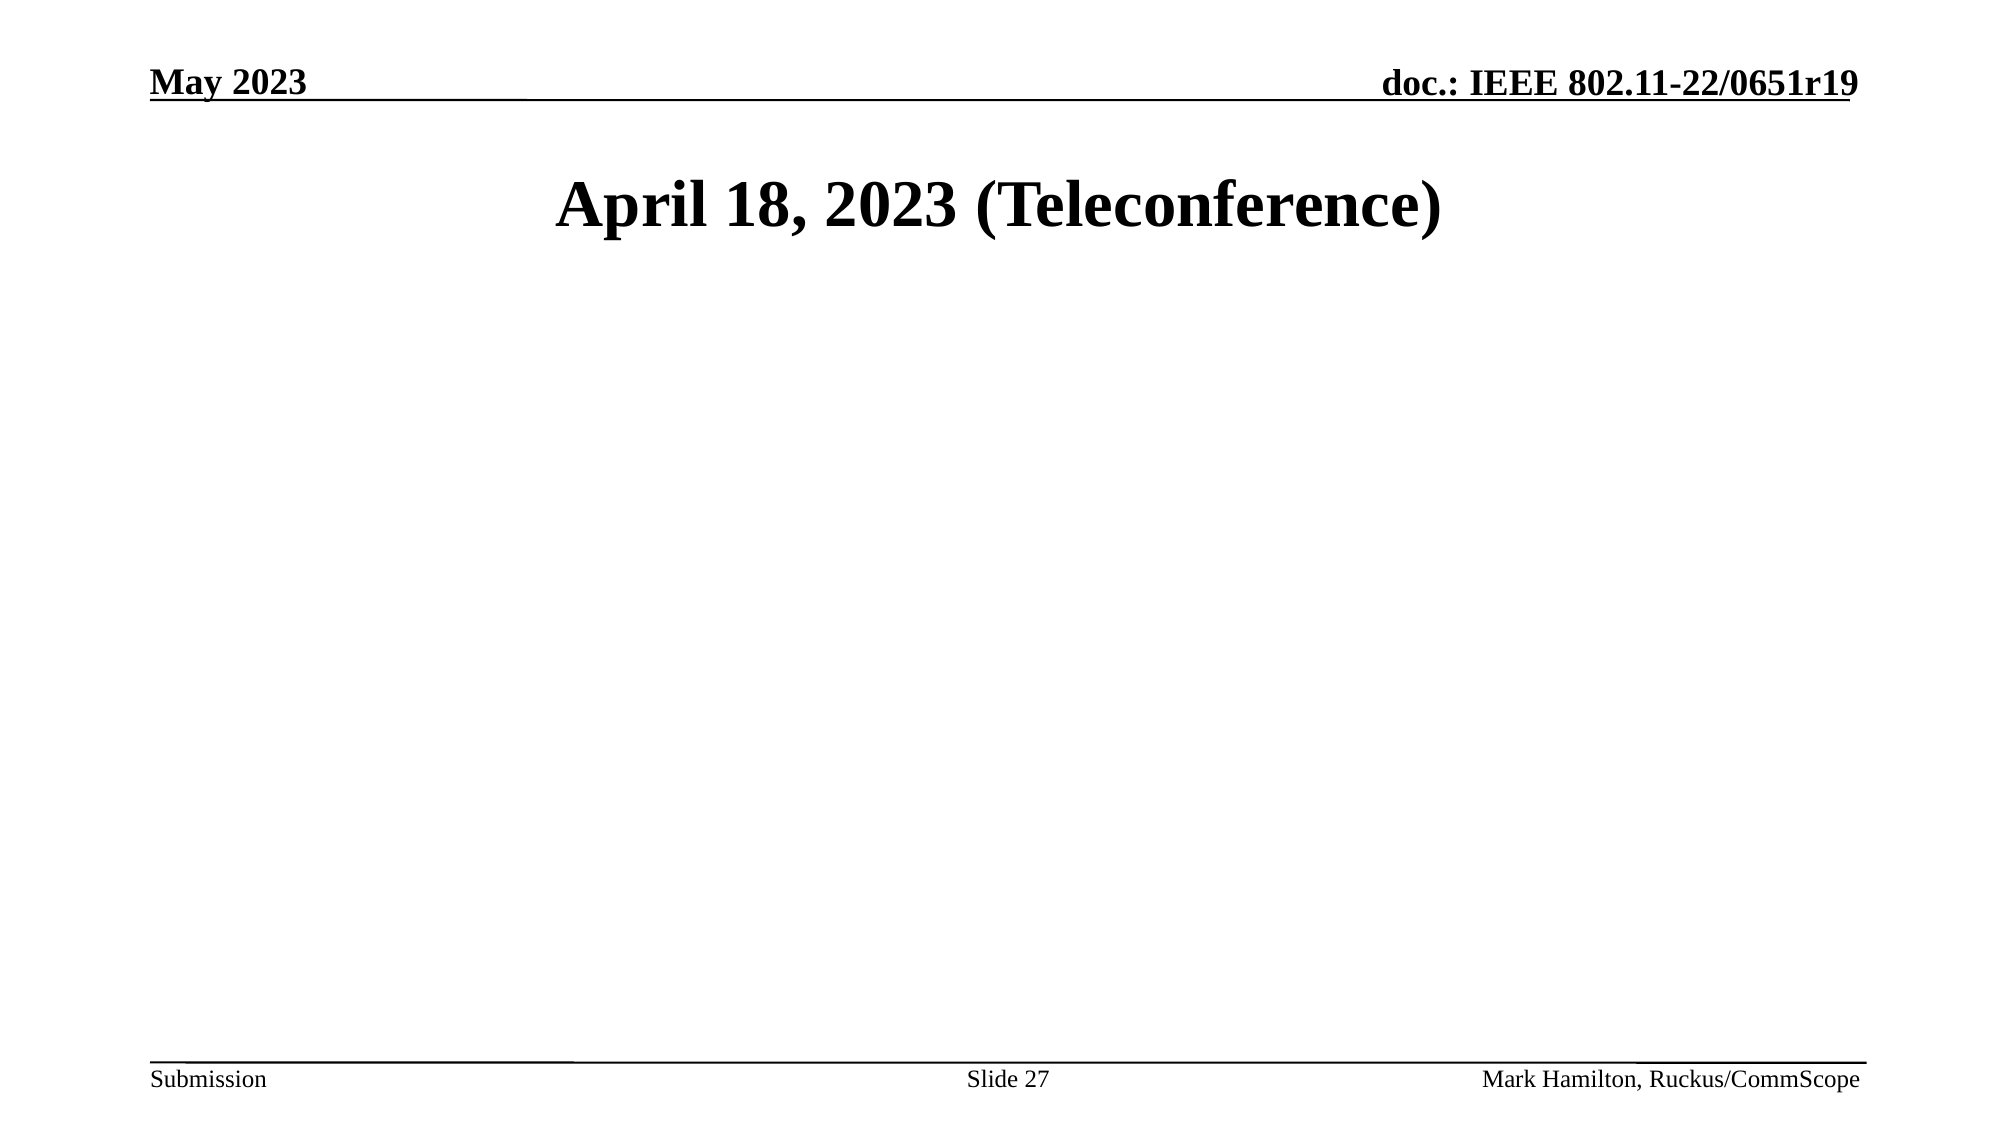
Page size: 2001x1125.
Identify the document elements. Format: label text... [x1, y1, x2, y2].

slide_number Slide 27 [950, 1061, 1067, 1123]
title April 18, 2023 (Teleconference) [149, 112, 1850, 288]
